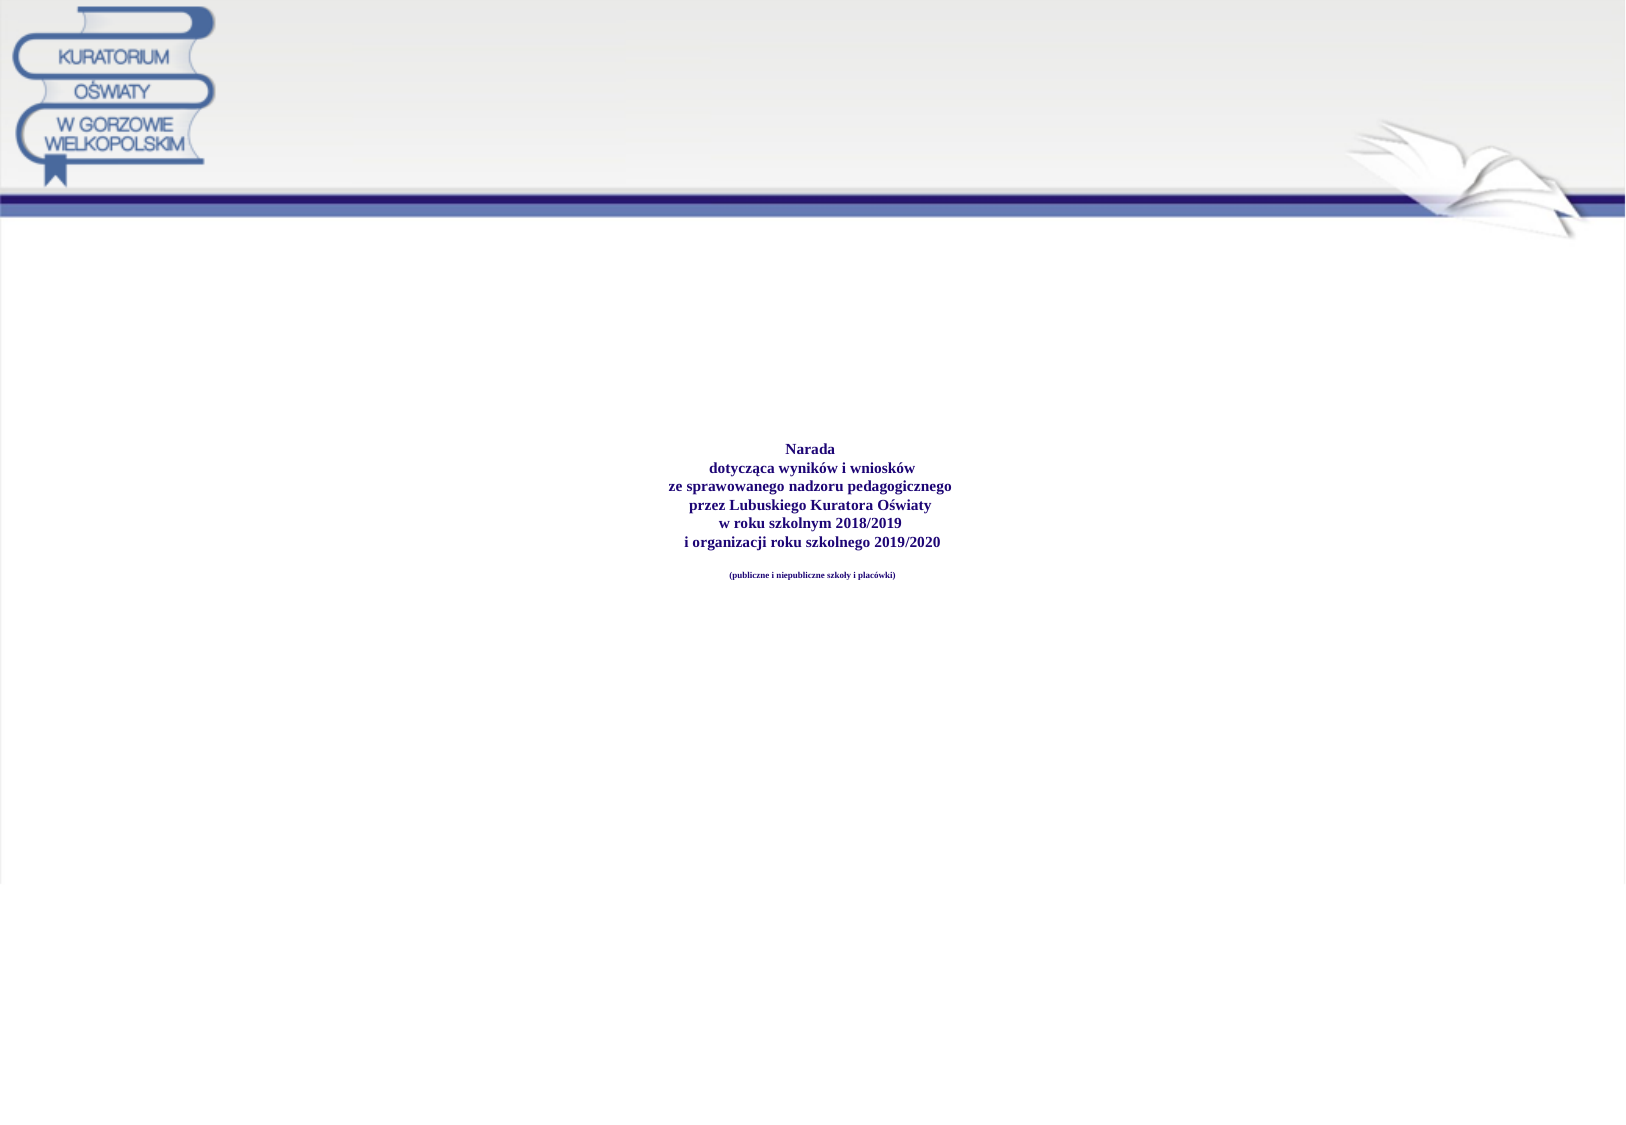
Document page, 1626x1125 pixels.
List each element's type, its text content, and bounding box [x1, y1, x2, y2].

picture [0, 0, 1626, 1125]
title Narada dotycząca wyników i wniosków ze sprawowanego nadzoru pedagogicznego przez Lubuskiego Kuratora Oświaty w roku szkolnym 2018/2019 i organizacji roku szkolnego 2019/2020 (publiczne i niepubliczne szkoły i placówki) [121, 349, 1504, 591]
